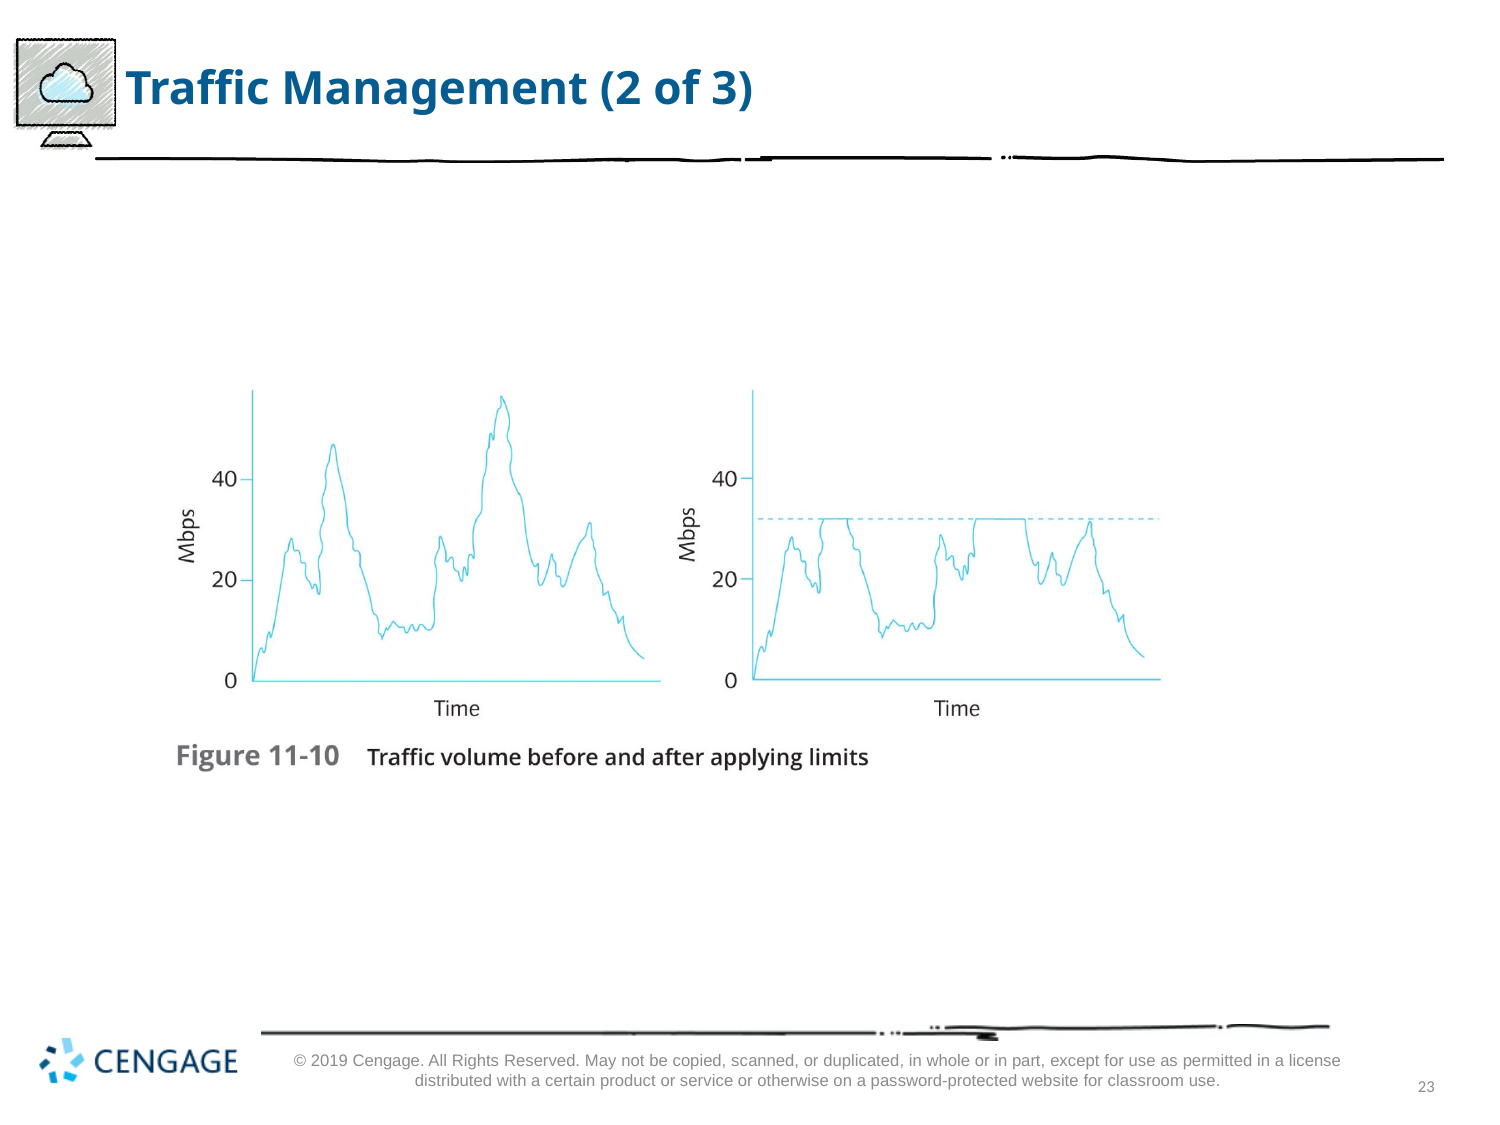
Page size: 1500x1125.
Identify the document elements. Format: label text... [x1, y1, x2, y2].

picture [95, 155, 1444, 163]
picture [174, 387, 1164, 774]
picture [261, 1024, 1331, 1041]
footer © 2019 Cengage. All Rights Reserved. May not be copied, scanned, or duplicated, in whole or in part, except for use as permitted in a license distributed with a certain product or service or otherwise on a password-protected website for classroom use. [262, 1050, 1375, 1091]
picture [13, 36, 117, 151]
title Traffic Management (2 of 3) [125, 66, 1442, 116]
picture [19, 1024, 250, 1096]
